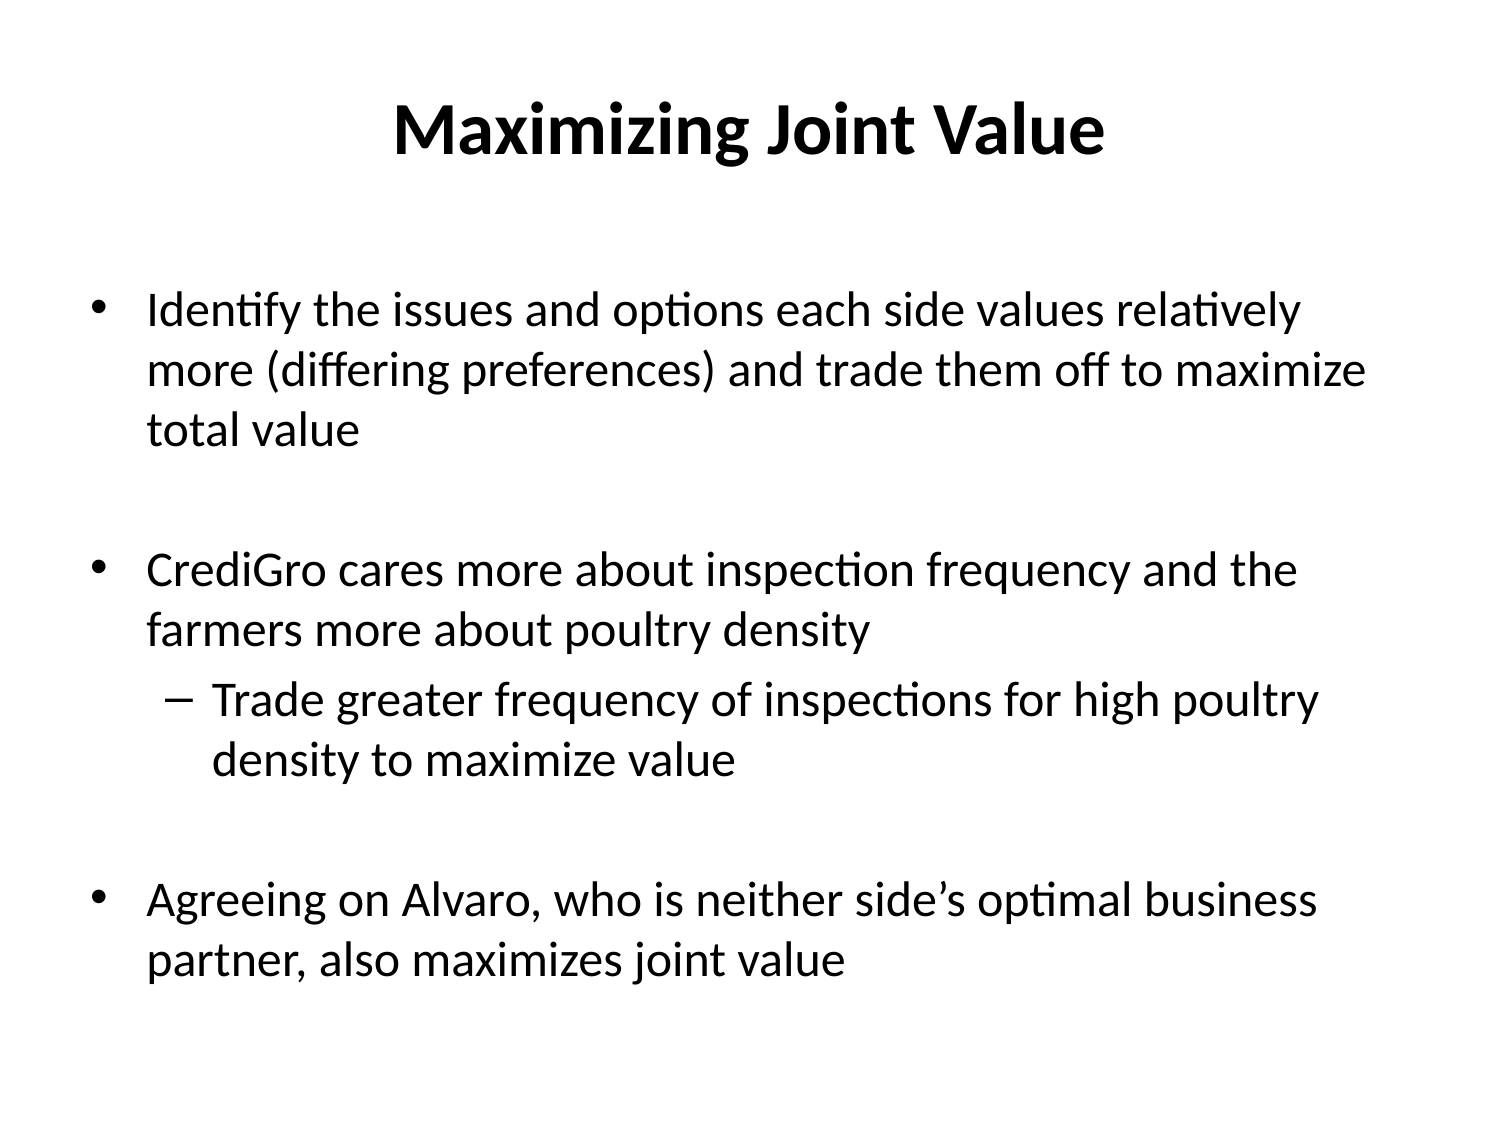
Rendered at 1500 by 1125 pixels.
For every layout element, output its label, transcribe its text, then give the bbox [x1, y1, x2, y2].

title Maximizing Joint Value [75, 30, 1425, 219]
list Identify the issues and options each side values relatively more (differing preferences) and trade them off to maximize total value CrediGro cares more about inspection frequency and the farmers more about poultry density Trade greater frequency of inspections for high poultry density to maximize value Agreeing on Alvaro, who is neither side’s optimal business partner, also maximizes joint value [75, 268, 1425, 1012]
